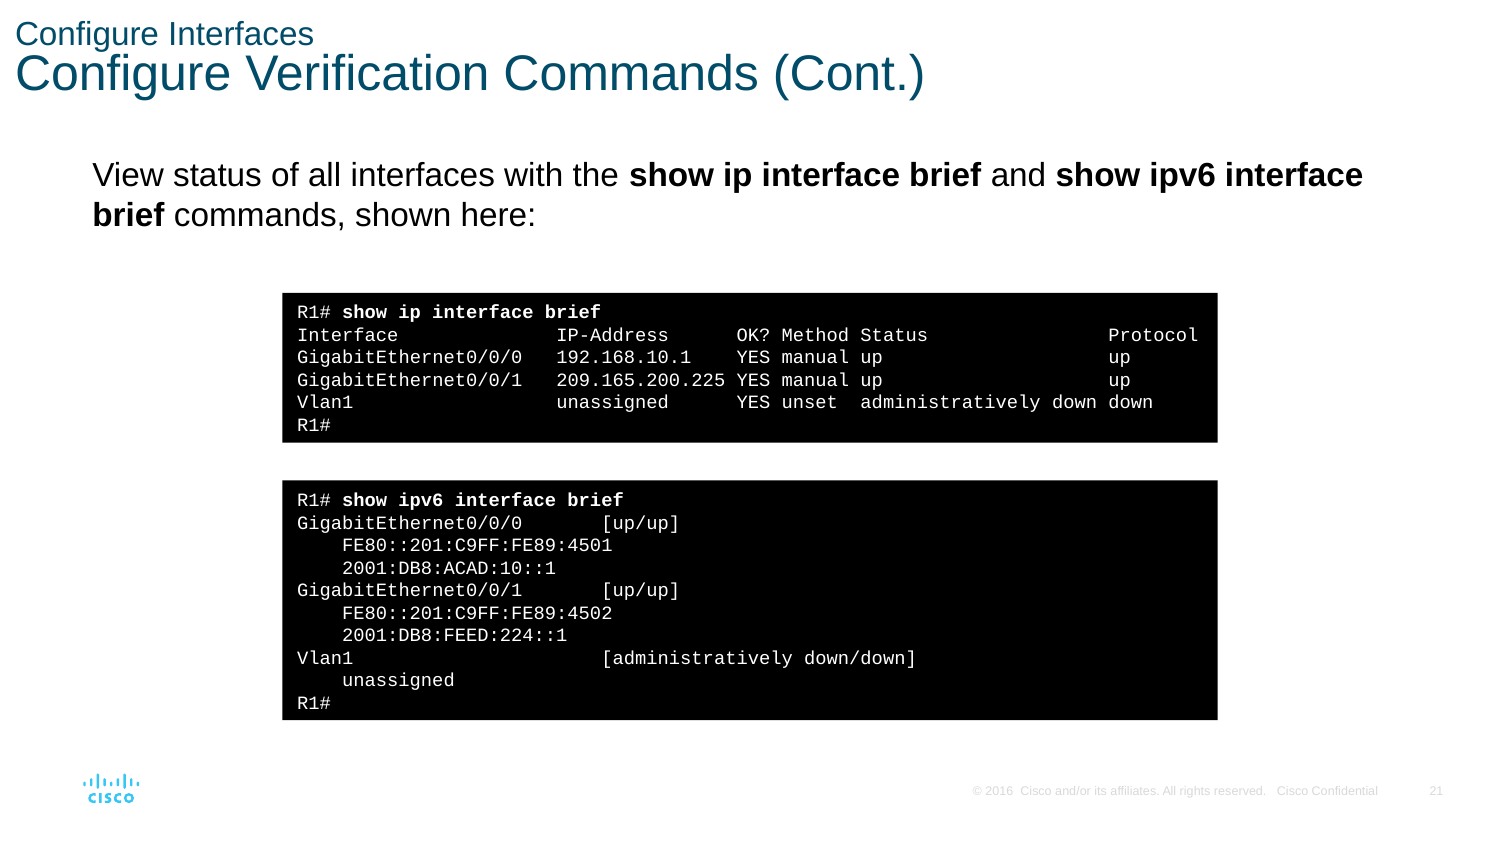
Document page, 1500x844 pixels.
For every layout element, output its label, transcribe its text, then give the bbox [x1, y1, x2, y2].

title Configure Interfaces Configure Verification Commands (Cont.) [0, 0, 1369, 121]
text_box R1# show ipv6 interface brief GigabitEthernet0/0/0 [up/up] FE80::201:C9FF:FE89:4501 2001:DB8:ACAD:10::1 GigabitEthernet0/0/1 [up/up] FE80::201:C9FF:FE89:4502 2001:DB8:FEED:224::1 Vlan1 [administratively down/down] unassigned R1# [282, 480, 1218, 721]
text_box View status of all interfaces with the show ip interface brief and show ipv6 interface brief commands, shown here: [77, 146, 1406, 241]
text_box R1# show ip interface brief Interface IP-Address OK? Method Status Protocol GigabitEthernet0/0/0 192.168.10.1 YES manual up up GigabitEthernet0/0/1 209.165.200.225 YES manual up up Vlan1 unassigned YES unset administratively down down R1# [282, 292, 1218, 443]
